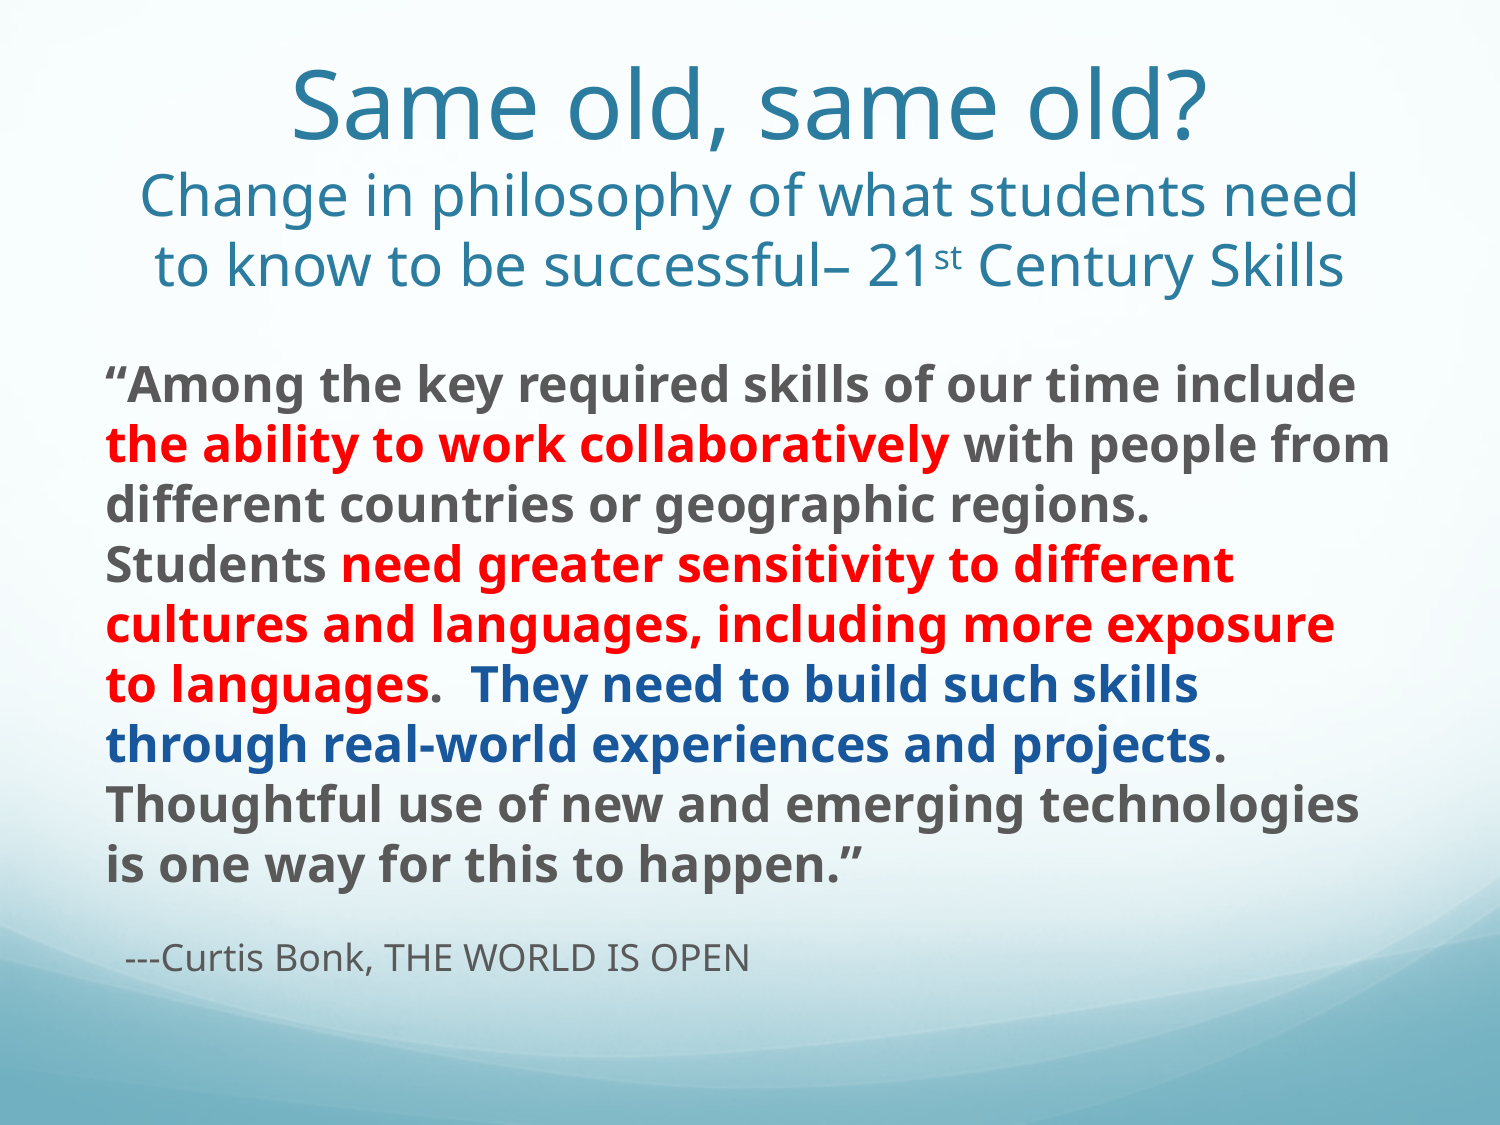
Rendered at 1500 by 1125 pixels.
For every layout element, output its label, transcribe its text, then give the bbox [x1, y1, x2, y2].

list “Among the key required skills of our time include the ability to work collaboratively with people from different countries or geographic regions. Students need greater sensitivity to different cultures and languages, including more exposure to languages. They need to build such skills through real-world experiences and projects. Thoughtful use of new and emerging technologies is one way for this to happen.” ---Curtis Bonk, THE WORLD IS OPEN [90, 344, 1410, 1058]
title Same old, same old? Change in philosophy of what students need to know to be successful– 21st Century Skills [90, 0, 1410, 344]
